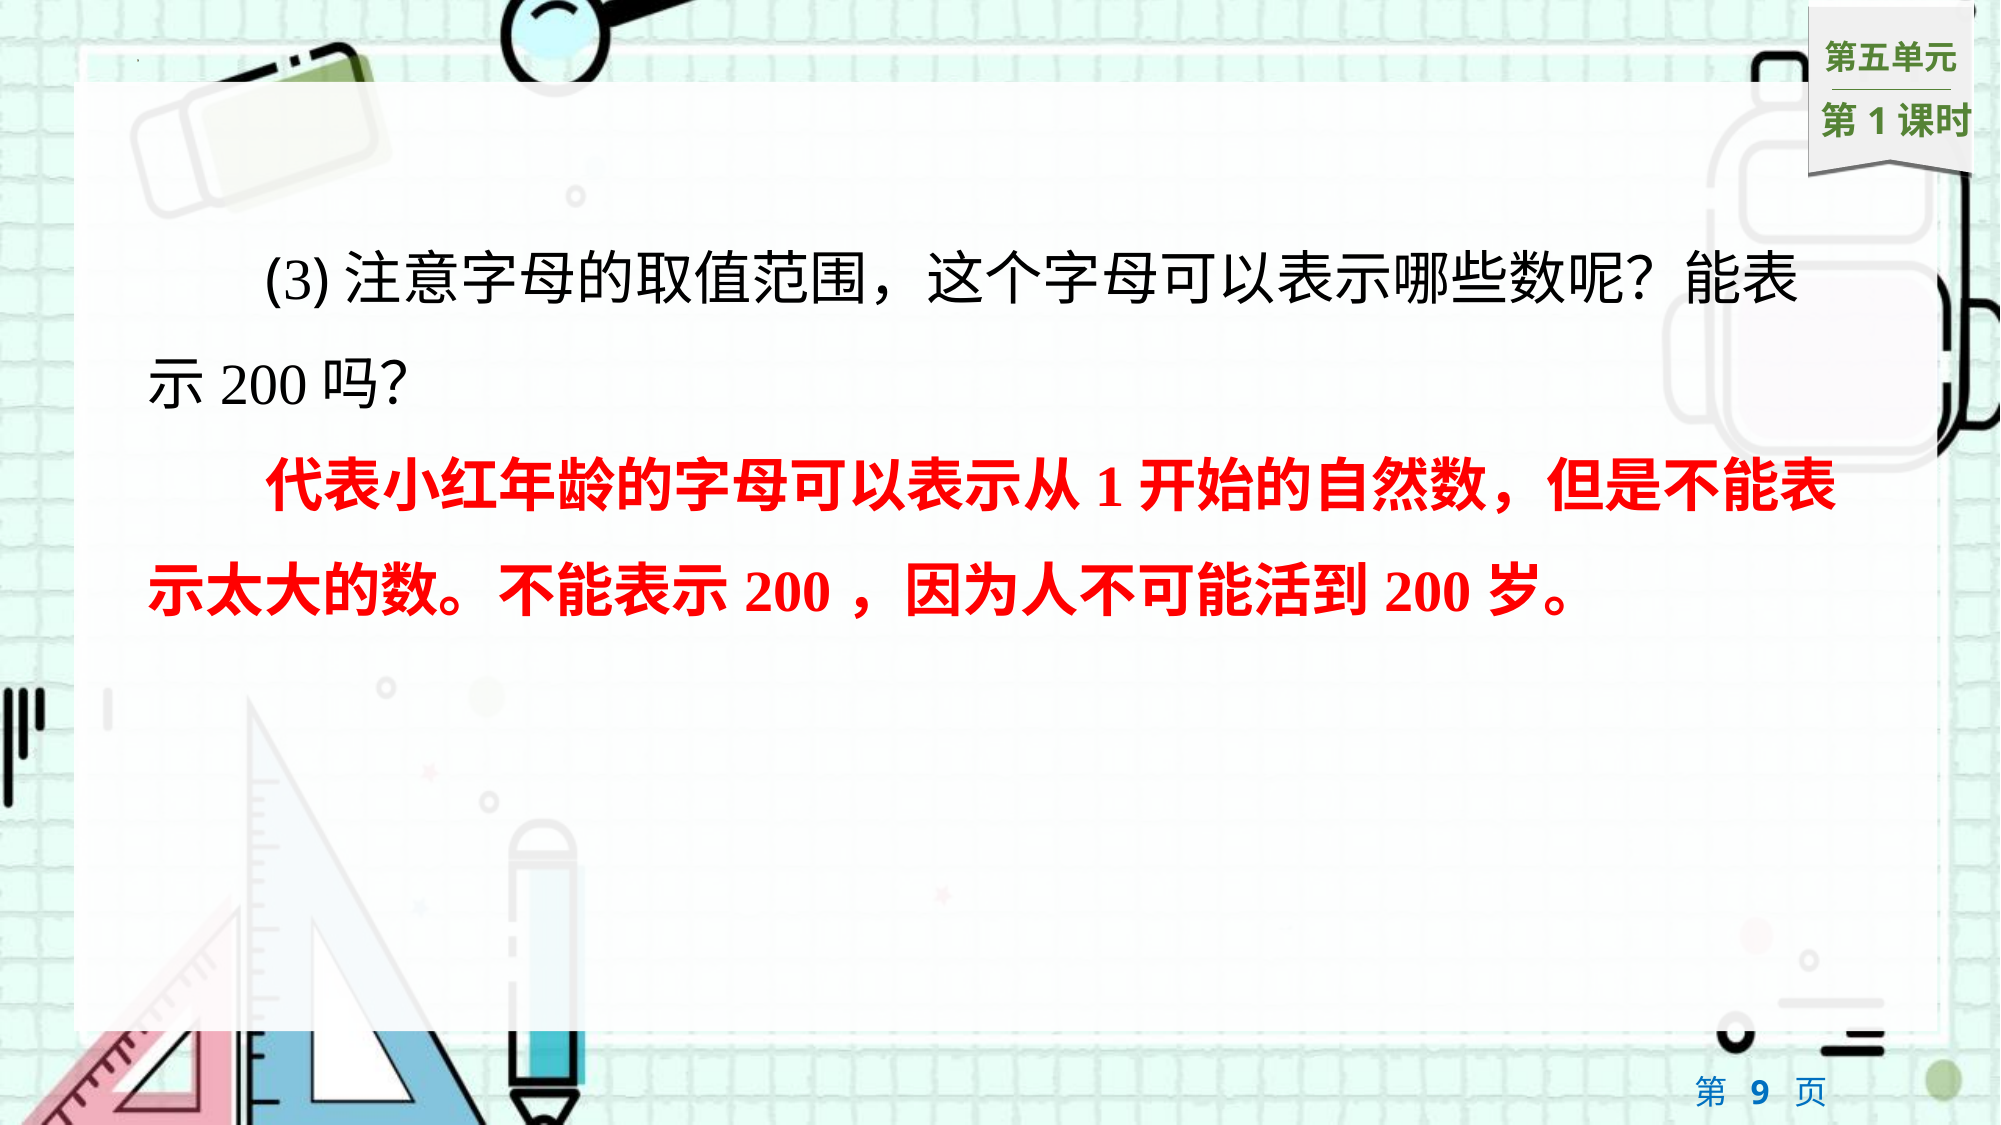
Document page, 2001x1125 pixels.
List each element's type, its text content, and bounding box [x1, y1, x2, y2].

picture [1938, 168, 1971, 176]
picture [0, 0, 2000, 1125]
text_box 代表小红年龄的字母可以表示从1开始的自然数，但是不能表示太大的数。不能表示200，因为人不可能活到200岁。 [147, 413, 1853, 624]
text_box (3)注意字母的取值范围，这个字母可以表示哪些数呢？能表示200吗？ [147, 206, 1853, 413]
